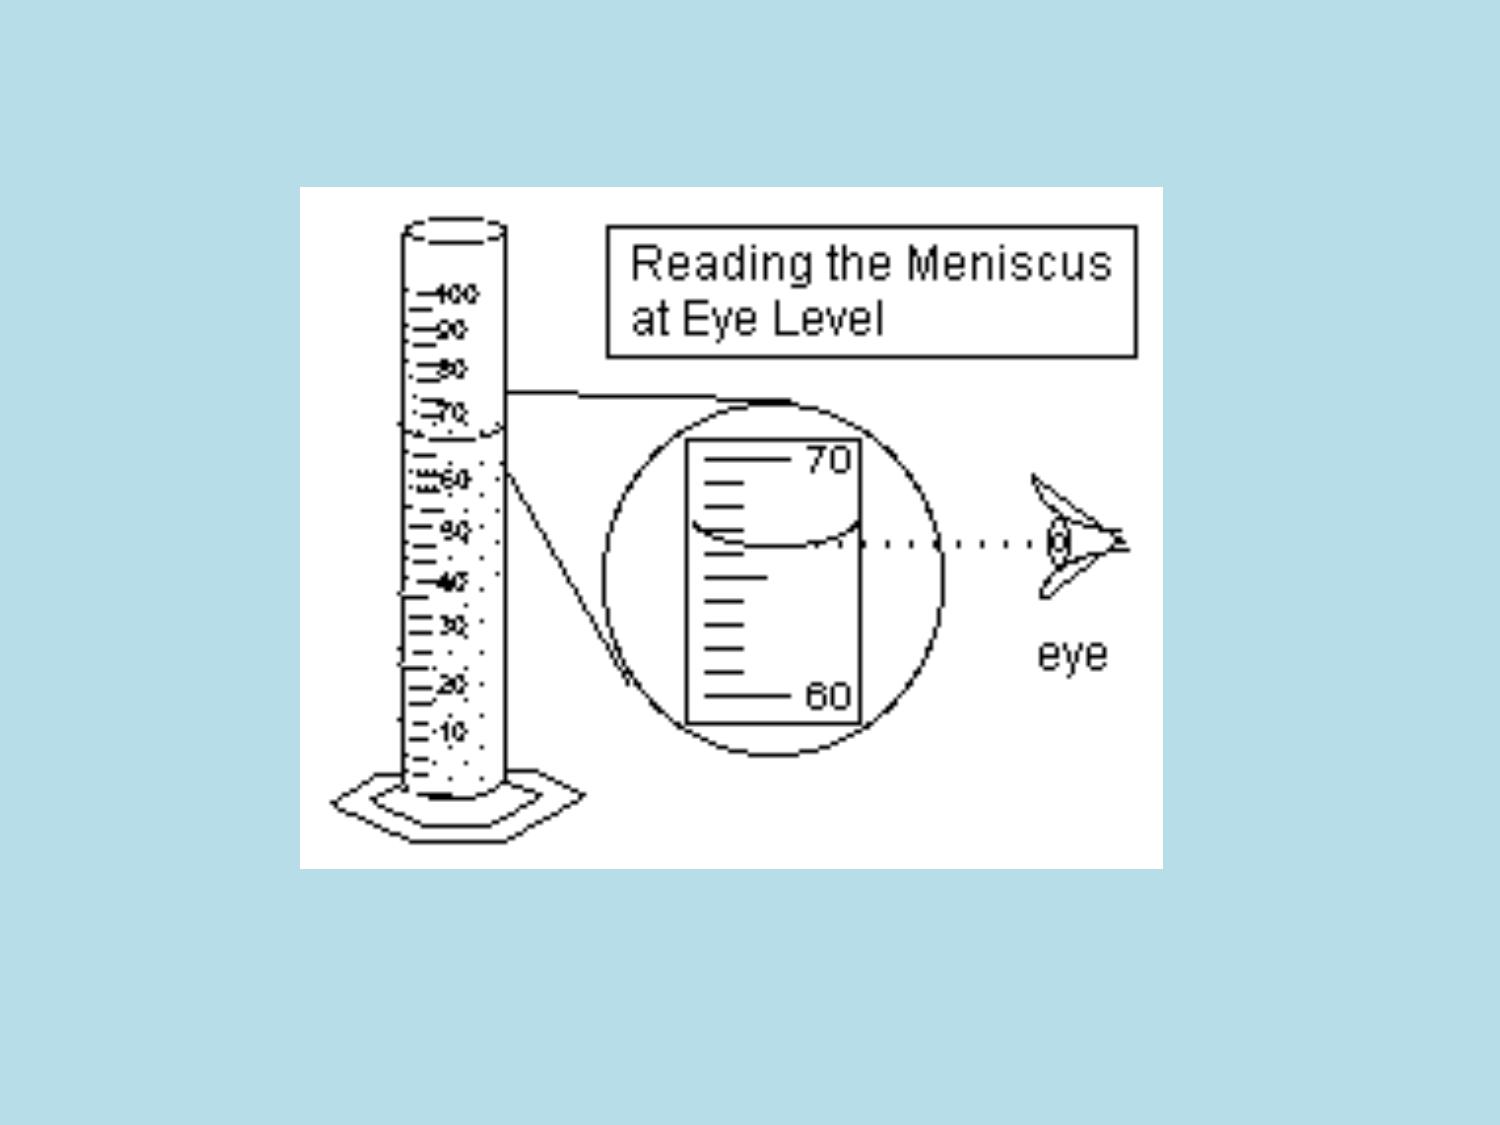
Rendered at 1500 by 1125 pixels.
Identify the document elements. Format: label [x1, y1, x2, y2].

picture [299, 187, 1163, 870]
